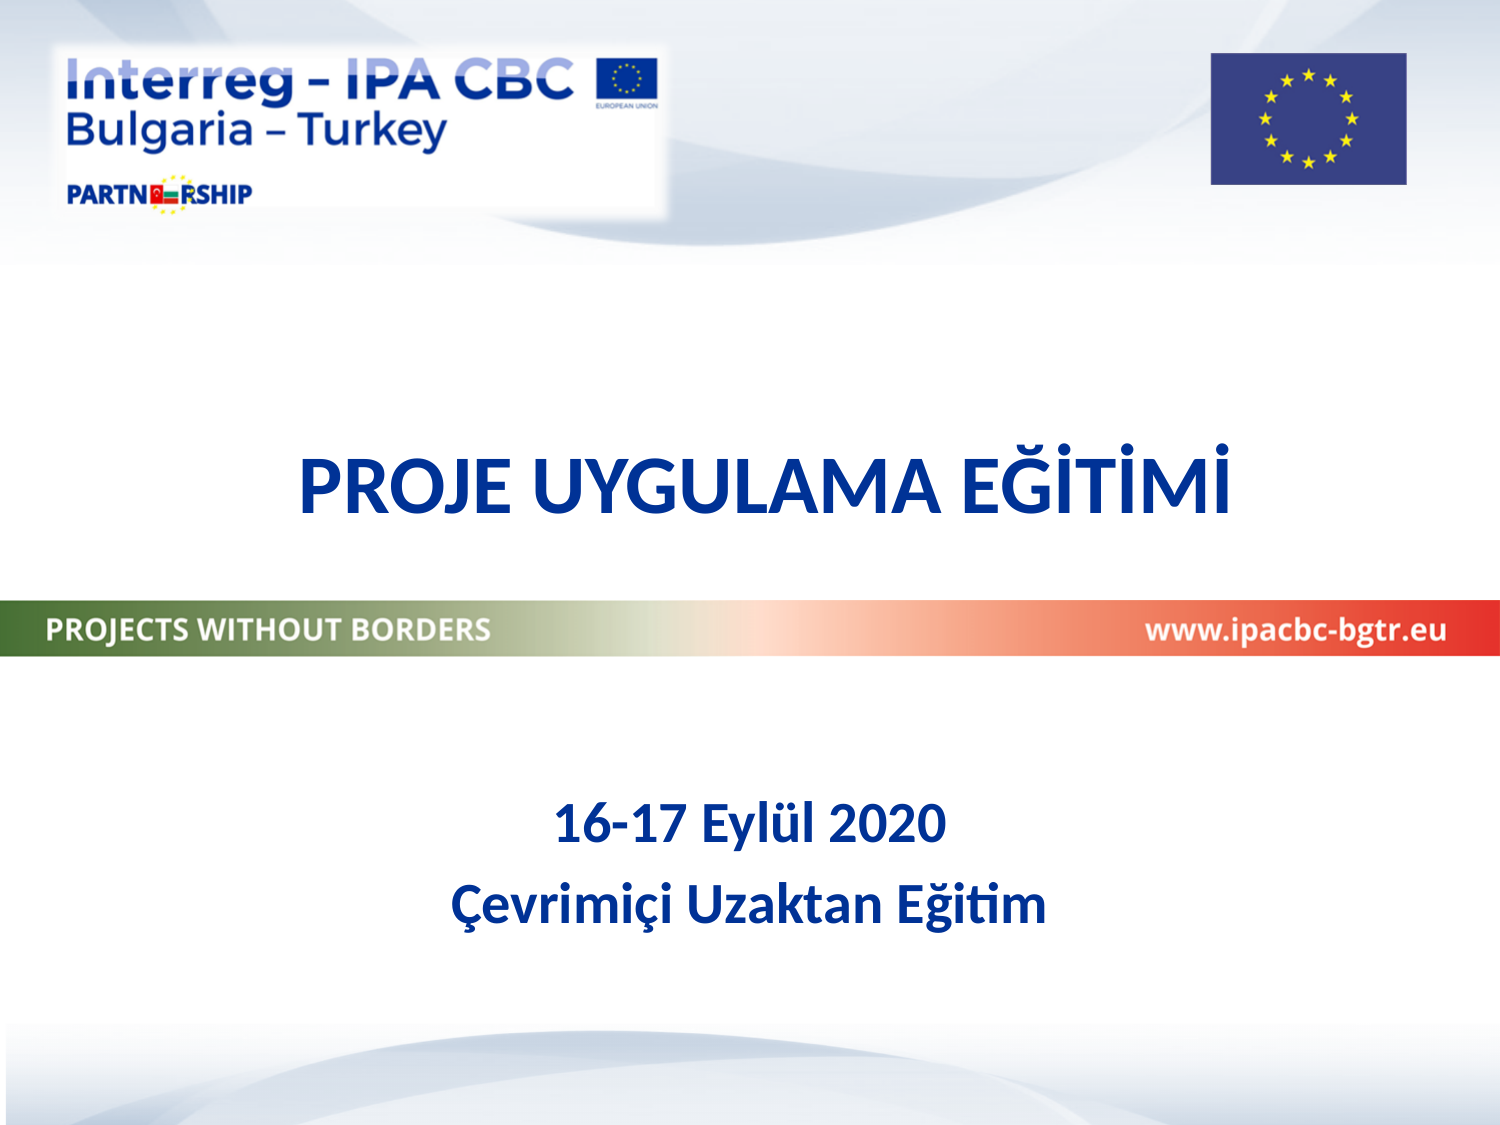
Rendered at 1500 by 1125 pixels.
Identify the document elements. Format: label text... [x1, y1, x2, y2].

picture [0, 0, 1500, 265]
picture [5, 1022, 1500, 1125]
text_box Proje UYGULAMA EĞİTİMİ [188, 361, 1345, 598]
text_box 16-17 Eylül 2020 Çevrimiçi Uzaktan Eğitim [4, 776, 1496, 862]
picture [0, 600, 1500, 658]
